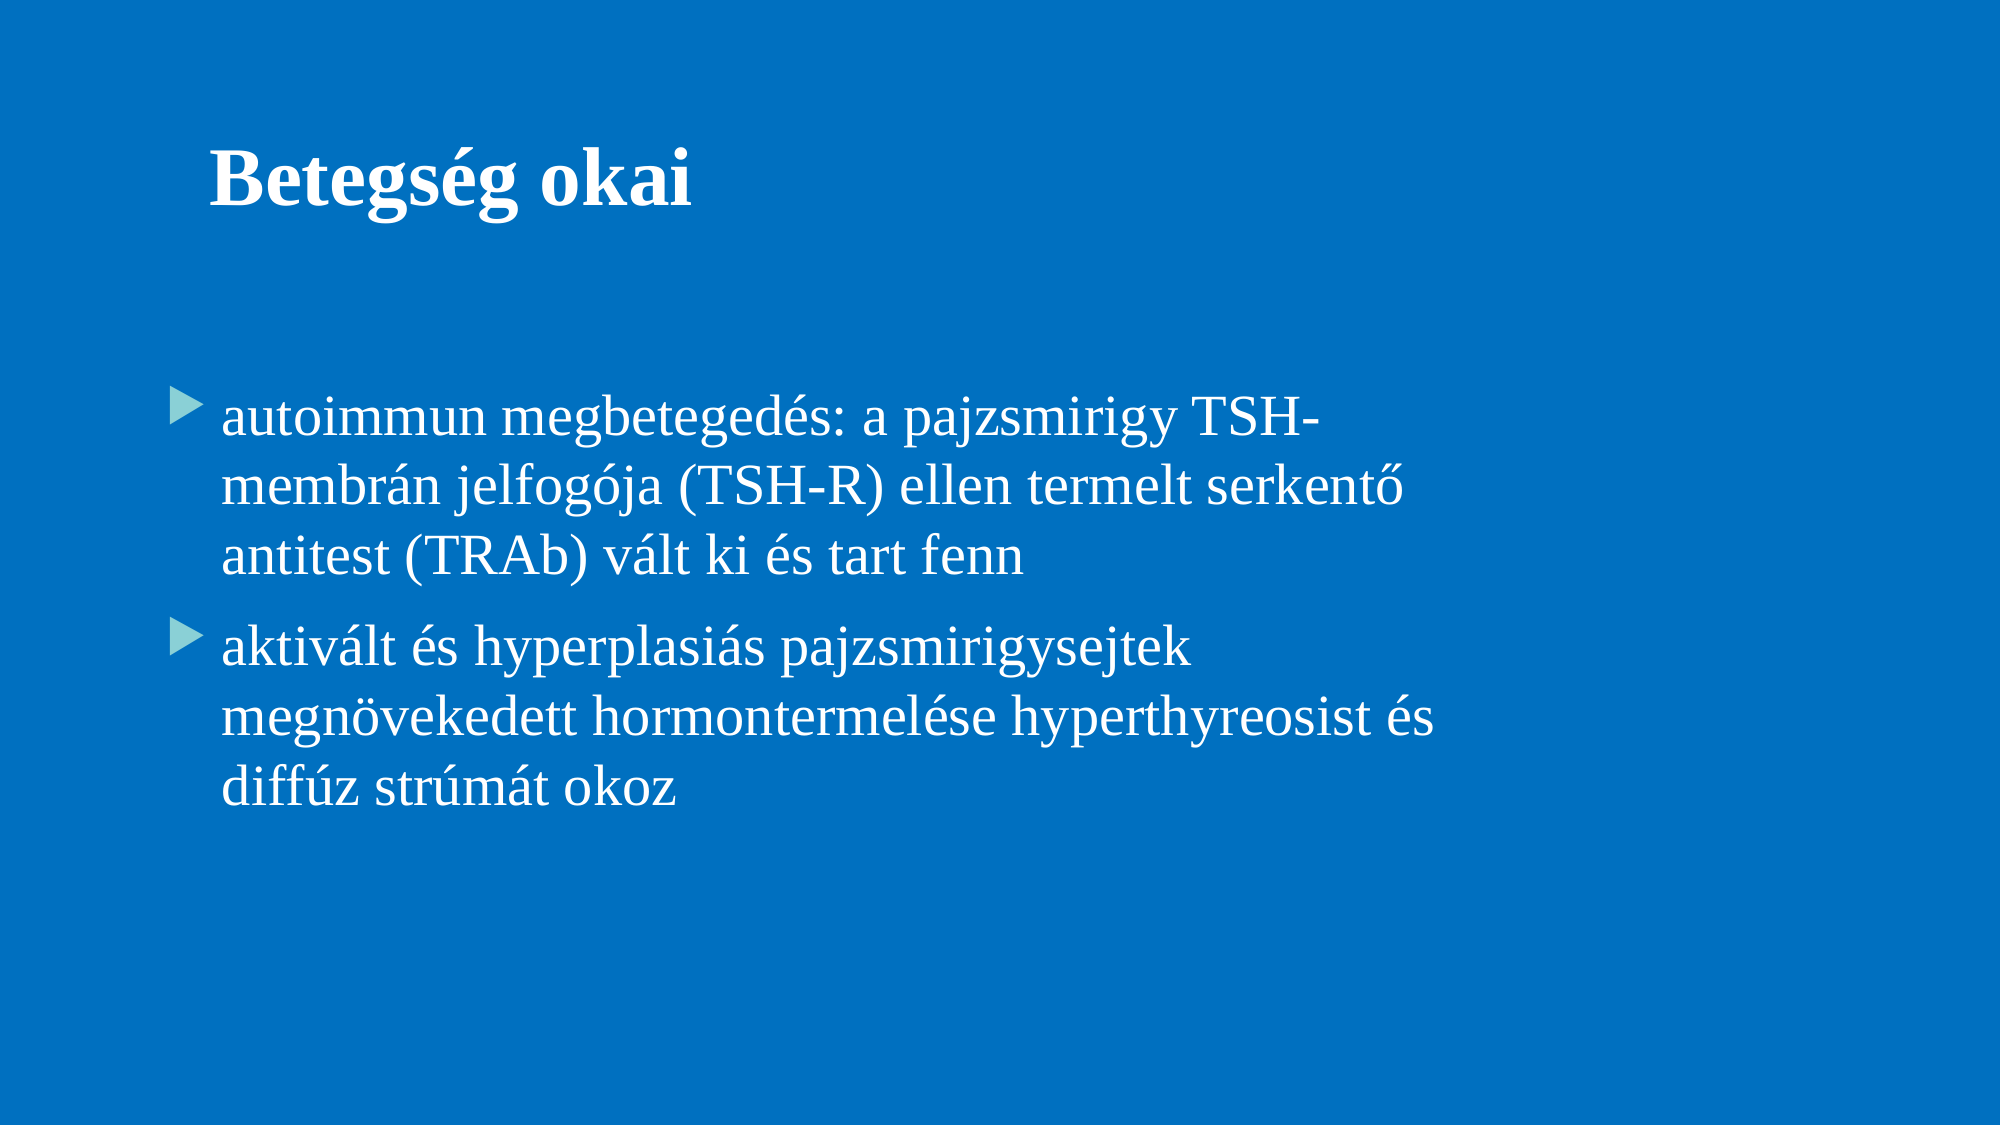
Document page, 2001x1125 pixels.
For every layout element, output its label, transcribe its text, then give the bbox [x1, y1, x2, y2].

list autoimmun megbetegedés: a pajzsmirigy TSH-membrán jelfogója (TSH-R) ellen termelt serkentő antitest (TRAb) vált ki és tart fenn aktivált és hyperplasiás pajzsmirigysejtek megnövekedett hormontermelése hyperthyreosist és diffúz strúmát okoz [150, 298, 1501, 1000]
title Betegség okai [194, 114, 1545, 257]
